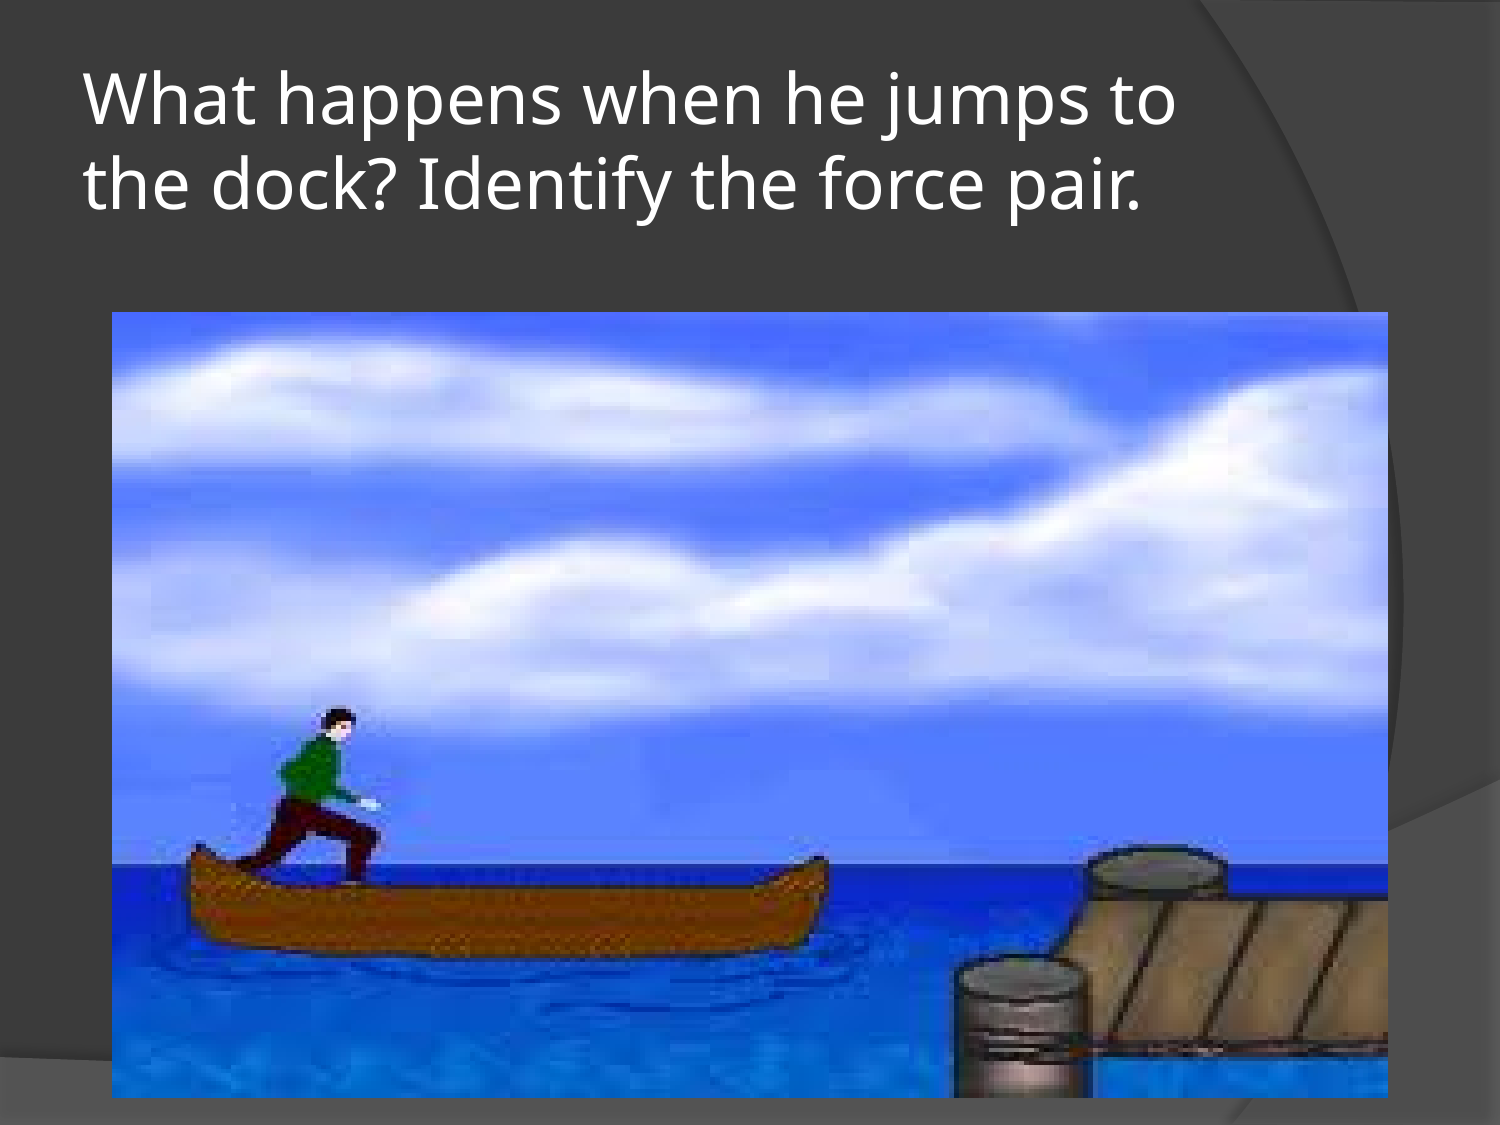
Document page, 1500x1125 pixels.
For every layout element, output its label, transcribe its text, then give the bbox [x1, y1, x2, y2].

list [112, 312, 1388, 1098]
title What happens when he jumps to the dock? Identify the force pair. [75, 45, 1300, 233]
